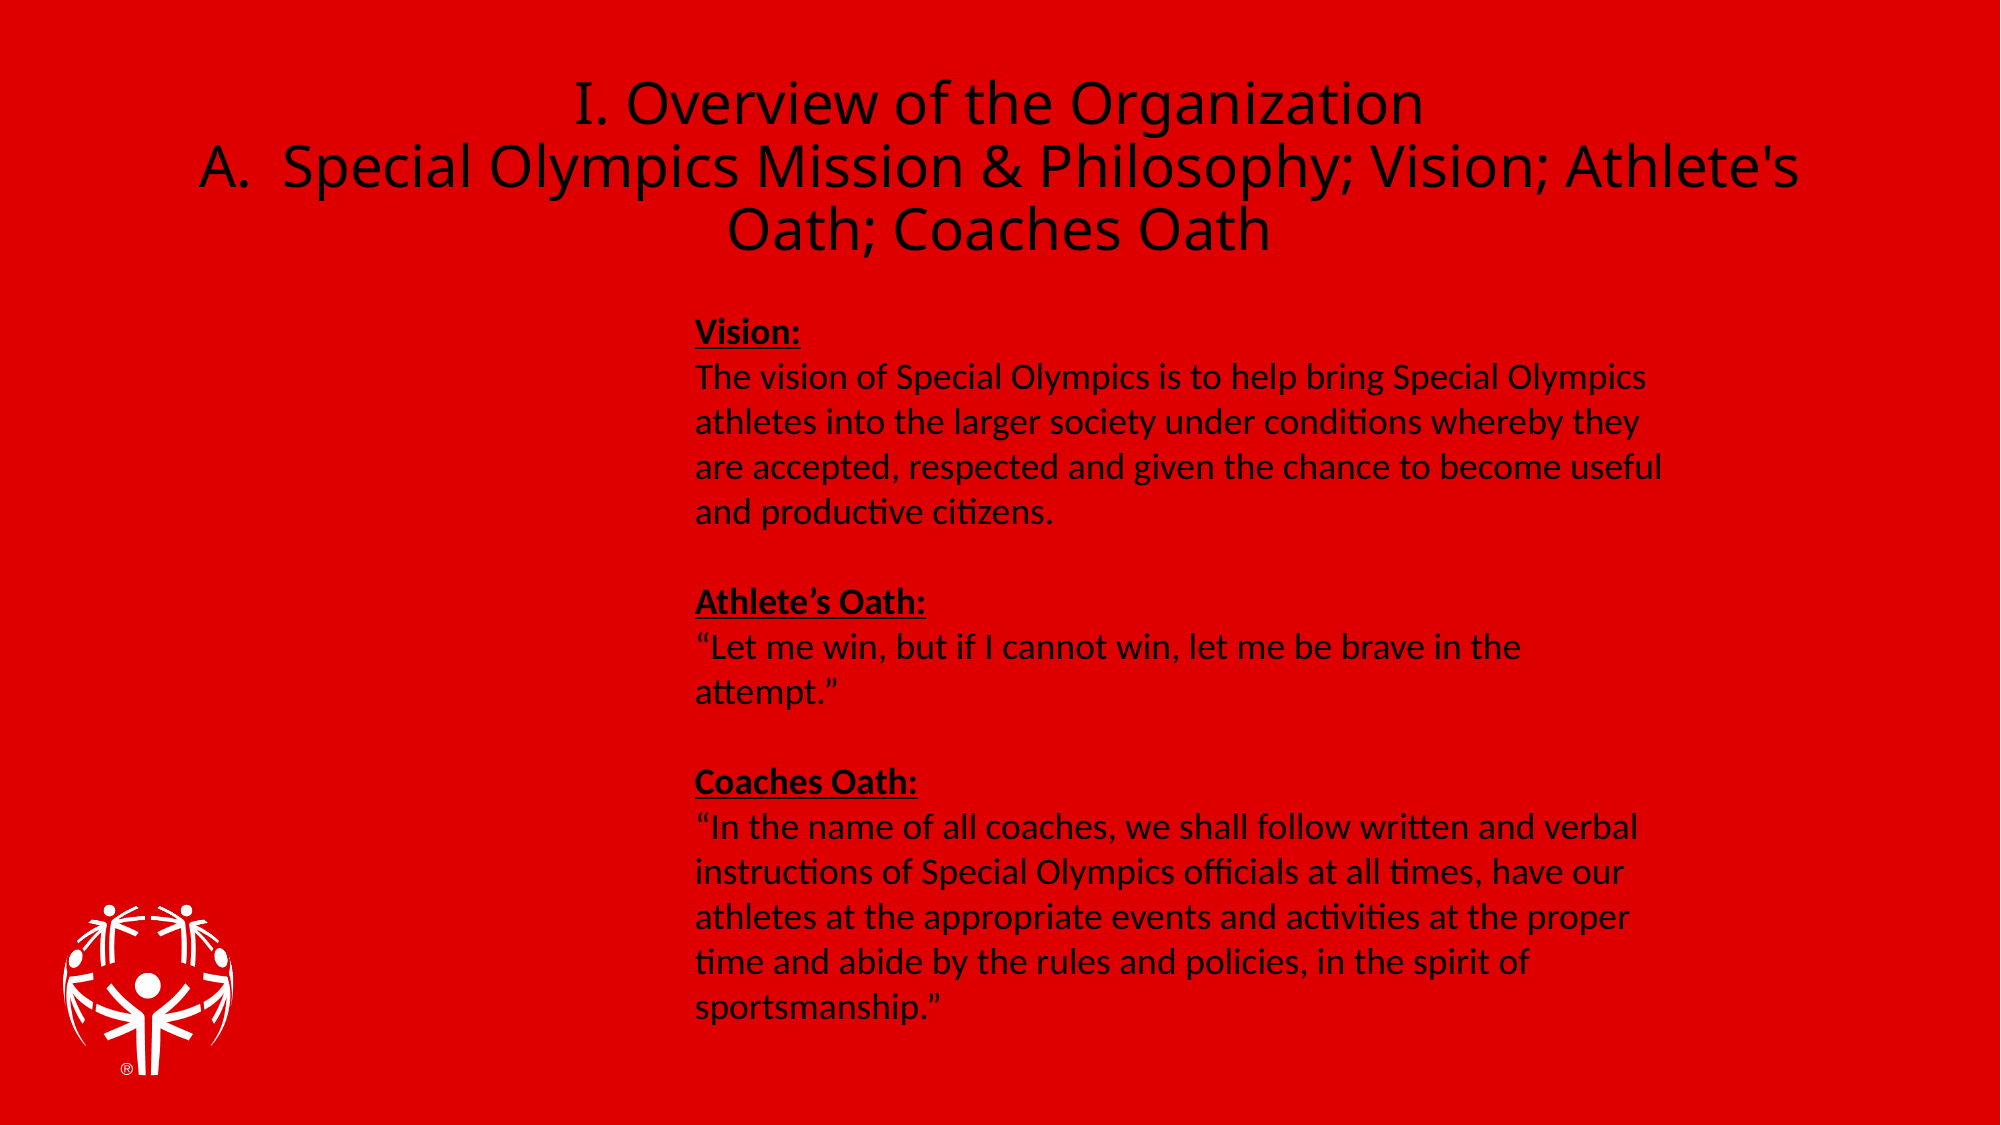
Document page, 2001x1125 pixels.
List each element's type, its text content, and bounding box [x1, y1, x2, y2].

title I. Overview of the Organization A. Special Olympics Mission & Philosophy; Vision; Athlete's Oath; Coaches Oath [137, 59, 1863, 278]
text_box Vision: The vision of Special Olympics is to help bring Special Olympics athletes into the larger society under conditions whereby they are accepted, respected and given the chance to become useful and productive citizens. Athlete’s Oath: “Let me win, but if I cannot win, let me be brave in the attempt.” Coaches Oath: “In the name of all coaches, we shall follow written and verbal instructions of Special Olympics officials at all times, have our athletes at the appropriate events and activities at the proper time and abide by the rules and policies, in the spirit of sportsmanship.” [680, 299, 1680, 1035]
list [0, 881, 287, 1098]
